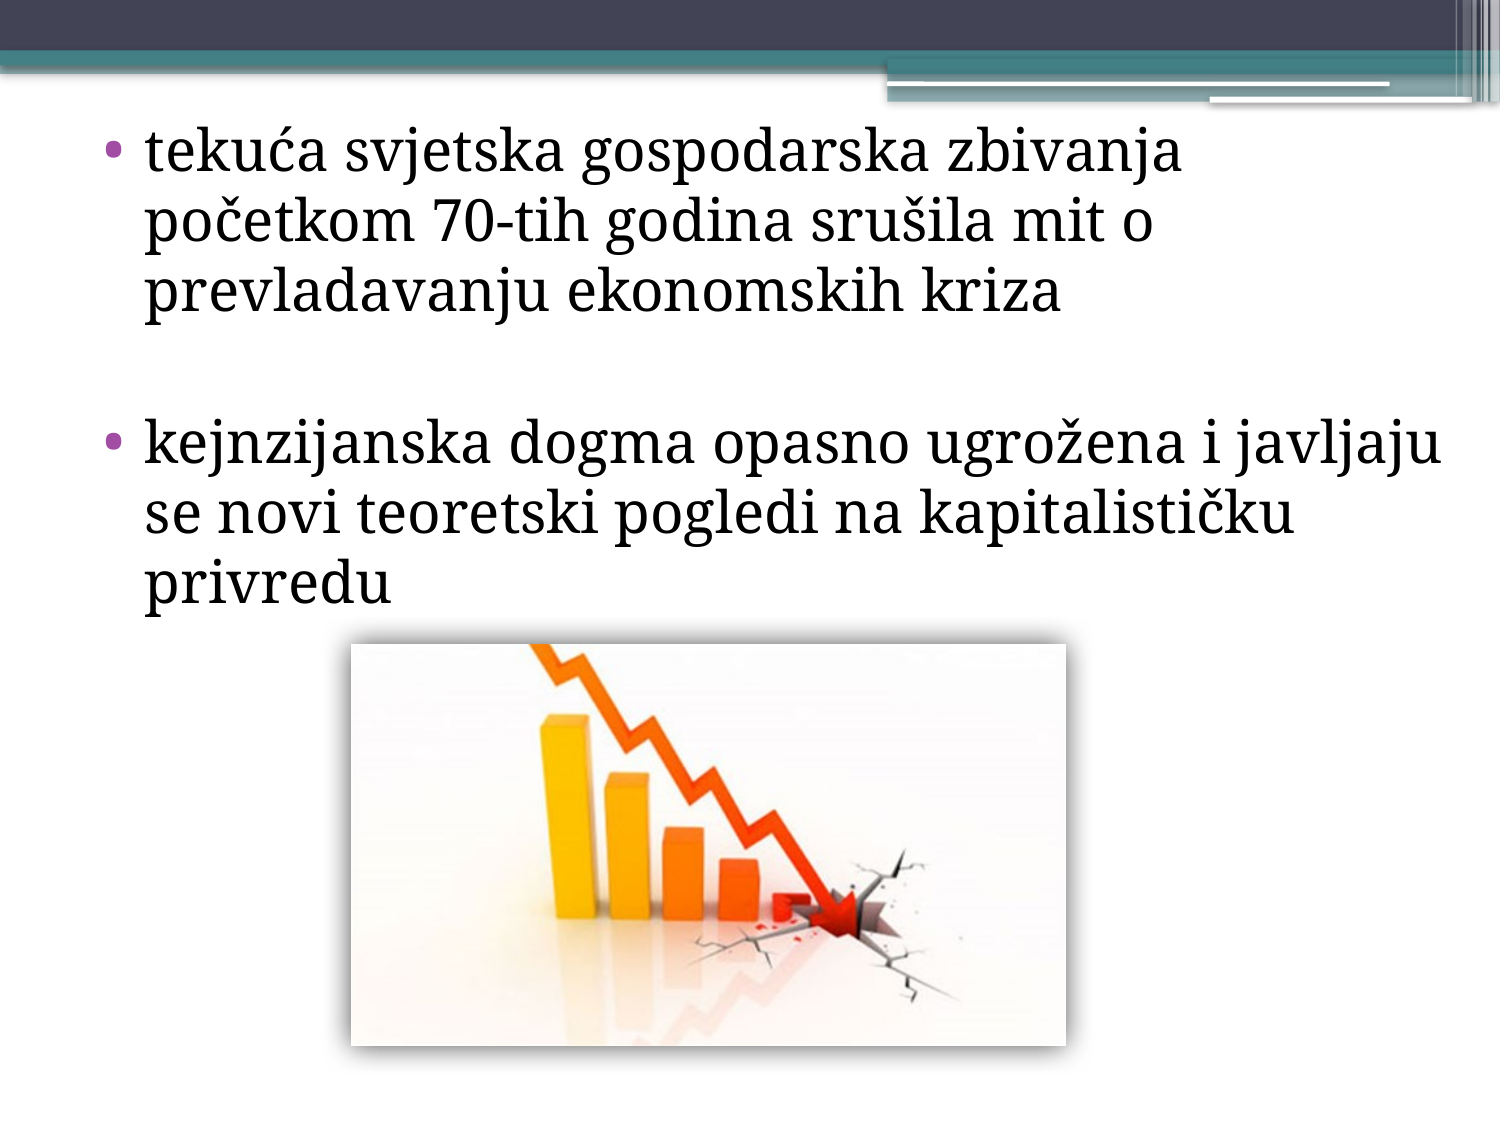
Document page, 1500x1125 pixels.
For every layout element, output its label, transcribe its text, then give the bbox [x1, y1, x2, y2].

list tekuća svjetska gospodarska zbivanja početkom 70-tih godina srušila mit o prevladavanju ekonomskih kriza kejnzijanska dogma opasno ugrožena i javljaju se novi teoretski pogledi na kapitalističku privredu [70, 105, 1461, 704]
picture [351, 644, 1067, 1047]
